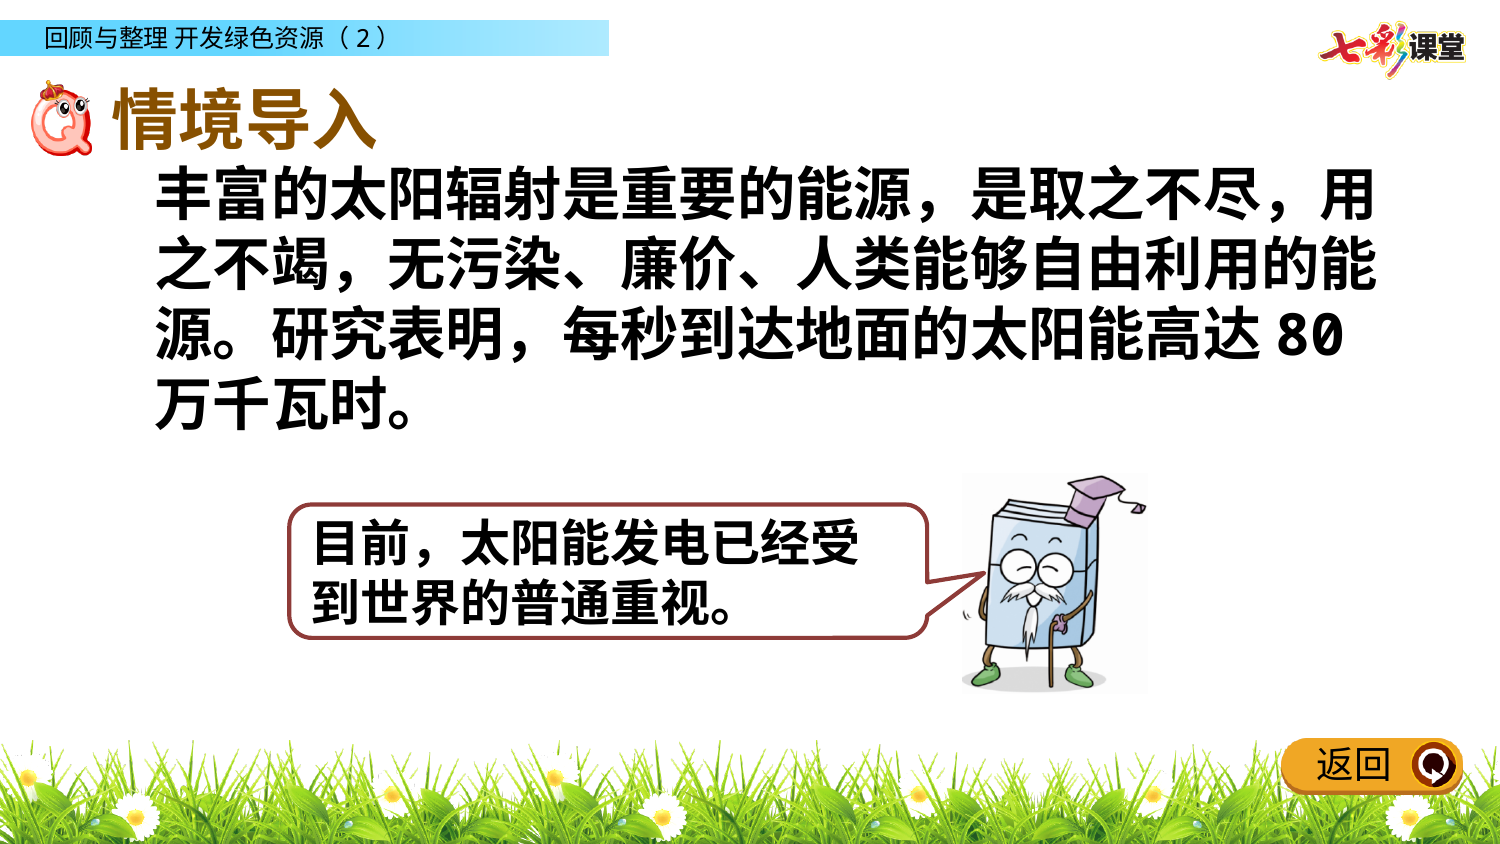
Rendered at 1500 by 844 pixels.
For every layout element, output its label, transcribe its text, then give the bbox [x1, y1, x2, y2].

text_box 情境导入 [100, 72, 404, 164]
picture [0, 740, 1500, 844]
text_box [1281, 733, 1464, 795]
picture [31, 80, 92, 156]
picture [1316, 20, 1468, 80]
text_box 丰富的太阳辐射是重要的能源，是取之不尽，用之不竭，无污染、廉价、人类能够自由利用的能源。研究表明，每秒到达地面的太阳能高达80万千瓦时。 [139, 150, 1412, 445]
text_box 目前，太阳能发电已经受到世界的普通重视。 [287, 502, 957, 640]
picture [962, 472, 1149, 694]
